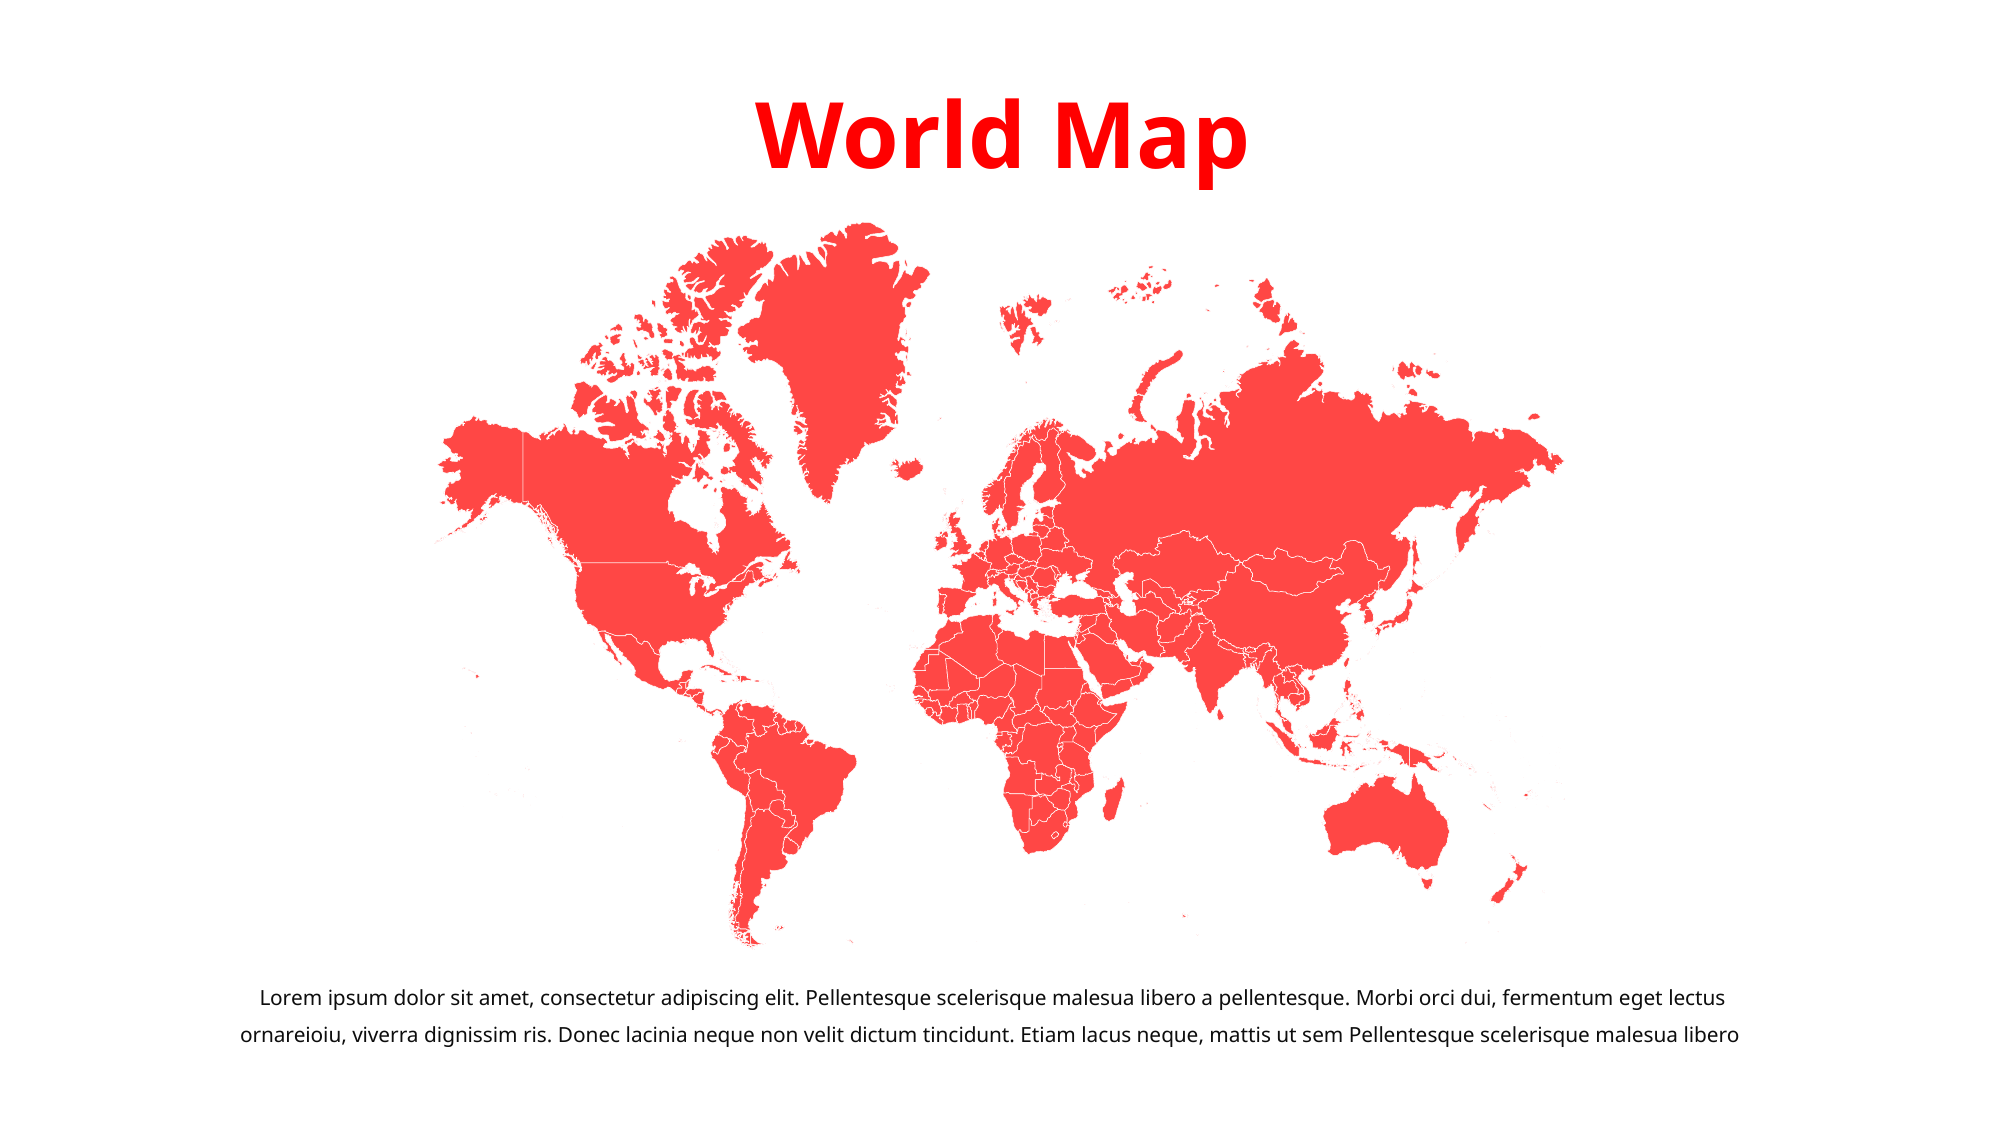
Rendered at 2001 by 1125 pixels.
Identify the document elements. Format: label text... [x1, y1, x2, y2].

text_box World Map [595, 69, 1411, 194]
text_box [434, 222, 1566, 965]
text_box Lorem ipsum dolor sit amet, consectetur adipiscing elit. Pellentesque scelerisque malesua libero a pellentesque. Morbi orci dui, fermentum eget lectus ornareioiu, viverra dignissim ris. Donec lacinia neque non velit dictum tincidunt. Etiam lacus neque, mattis ut sem Pellentesque scelerisque malesua libero [206, 964, 1779, 1055]
